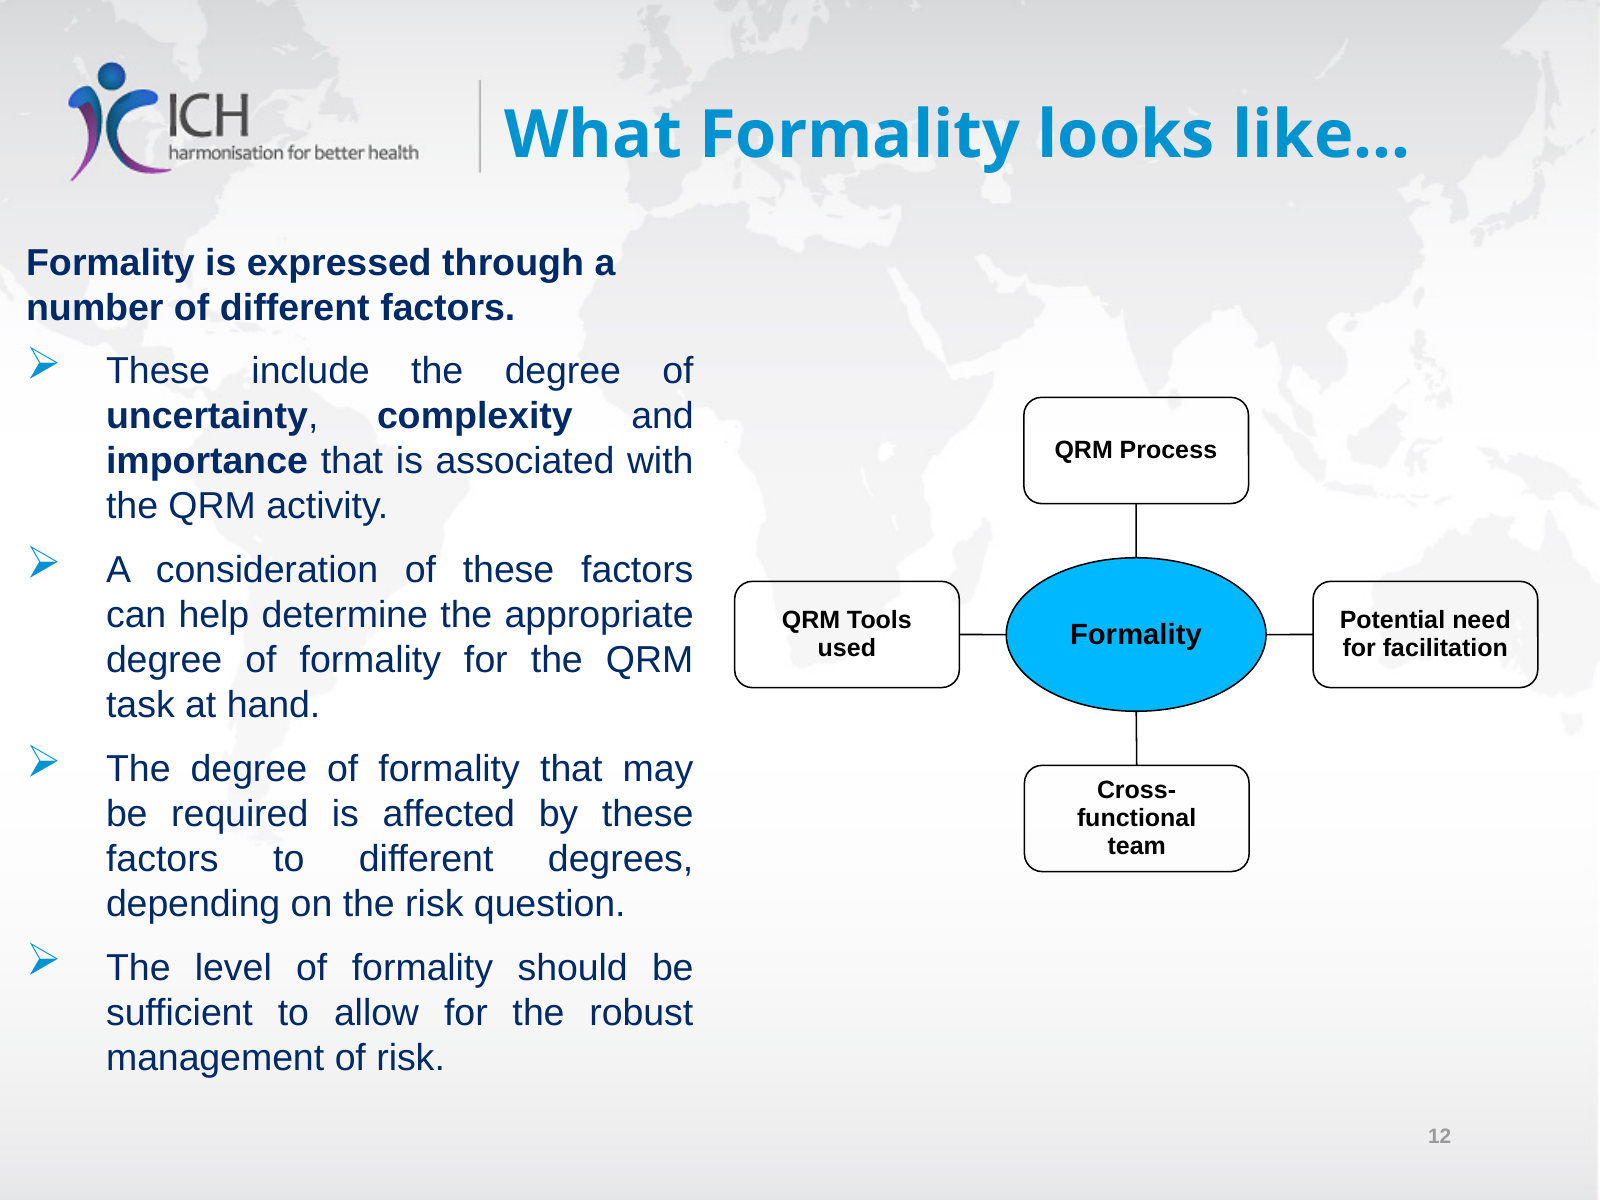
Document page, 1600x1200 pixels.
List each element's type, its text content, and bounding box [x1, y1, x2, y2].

picture [0, 0, 1600, 1200]
list Formality is expressed through a number of different factors. These include the degree of uncertainty, complexity and importance that is associated with the QRM activity. A consideration of these factors can help determine the appropriate degree of formality for the QRM task at hand. The degree of formality that may be required is affected by these factors to different degrees, depending on the risk question. The level of formality should be sufficient to allow for the robust management of risk. [25, 232, 694, 1143]
text_box QRM Tools used [734, 581, 960, 688]
text_box Cross-functional team [1024, 765, 1250, 872]
title What Formality looks like... [504, 70, 1580, 201]
text_box Potential need for facilitation [1313, 581, 1538, 688]
text_box Formality [1006, 557, 1267, 712]
text_box QRM Process [1023, 397, 1249, 504]
